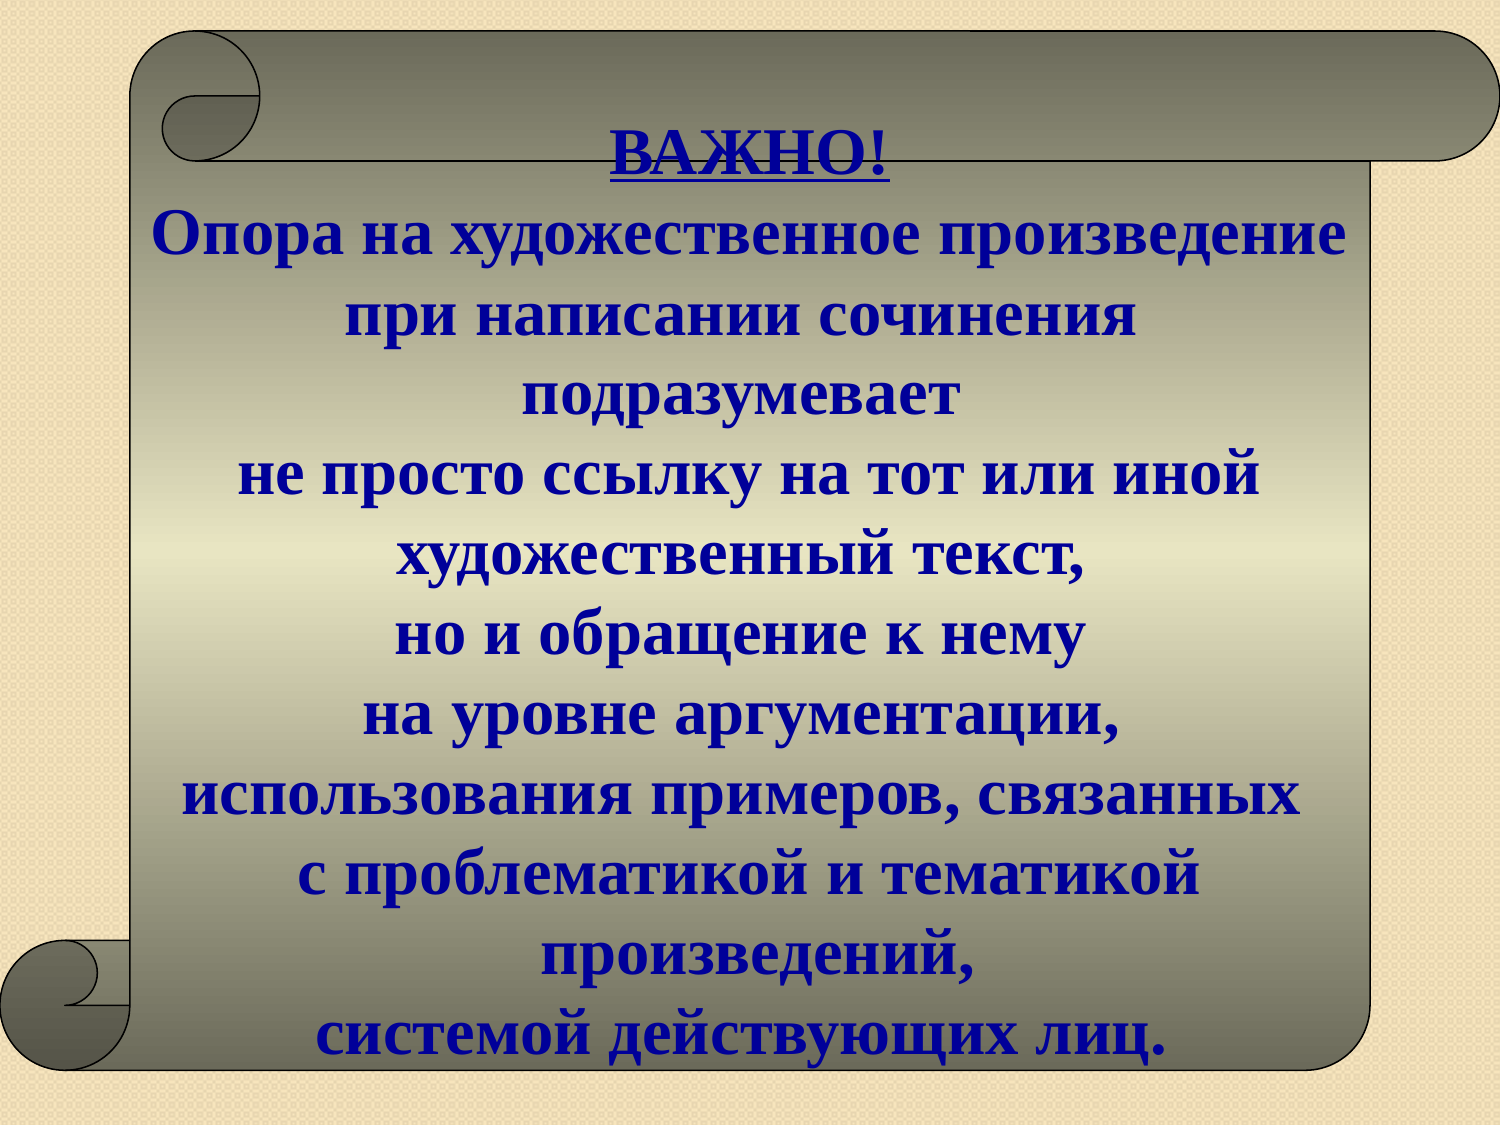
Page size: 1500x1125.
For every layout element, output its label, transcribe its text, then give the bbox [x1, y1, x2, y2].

text_box ВАЖНО! Опора на художественное произведение при написании сочинения подразумевает не просто ссылку на тот или иной художественный текст, но и обращение к нему на уровне аргументации, использования примеров, связанных с проблематикой и тематикой произведений, системой действующих лиц. [0, 30, 1500, 1071]
